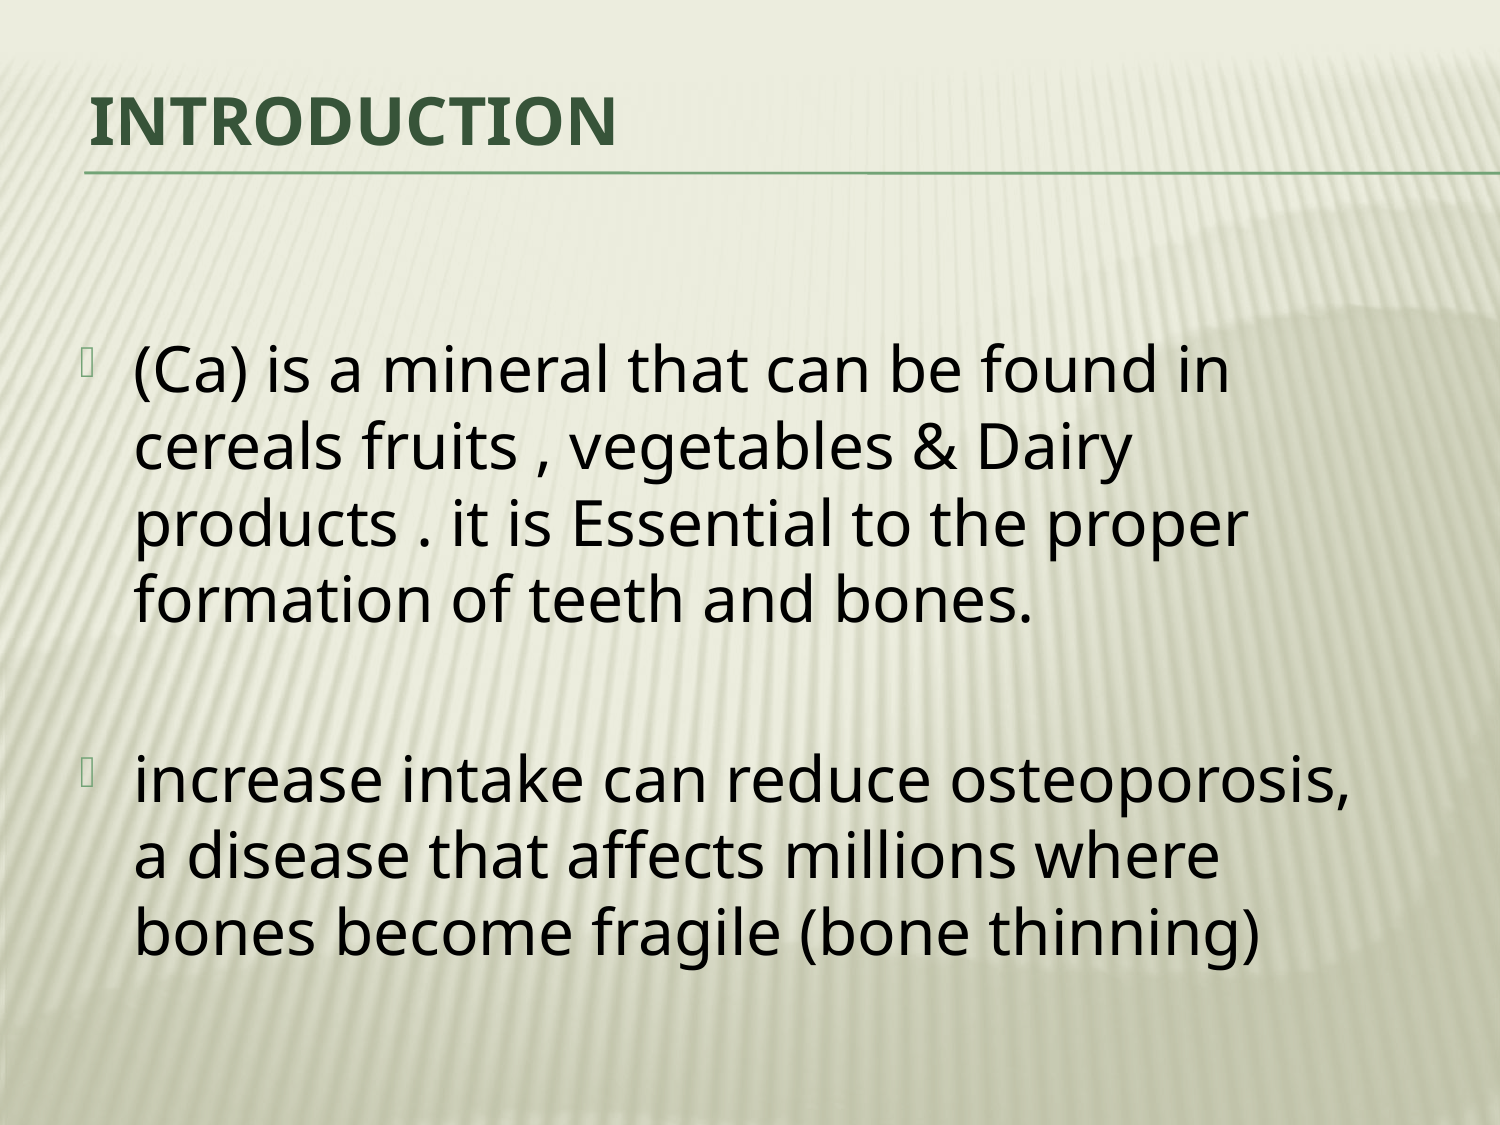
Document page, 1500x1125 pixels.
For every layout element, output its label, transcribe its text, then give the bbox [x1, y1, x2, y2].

title Introduction [75, 41, 1425, 197]
list (Ca) is a mineral that can be found in cereals fruits , vegetables & Dairy products . it is Essential to the proper formation of teeth and bones. increase intake can reduce osteoporosis, a disease that affects millions where bones become fragile (bone thinning) [64, 231, 1415, 989]
